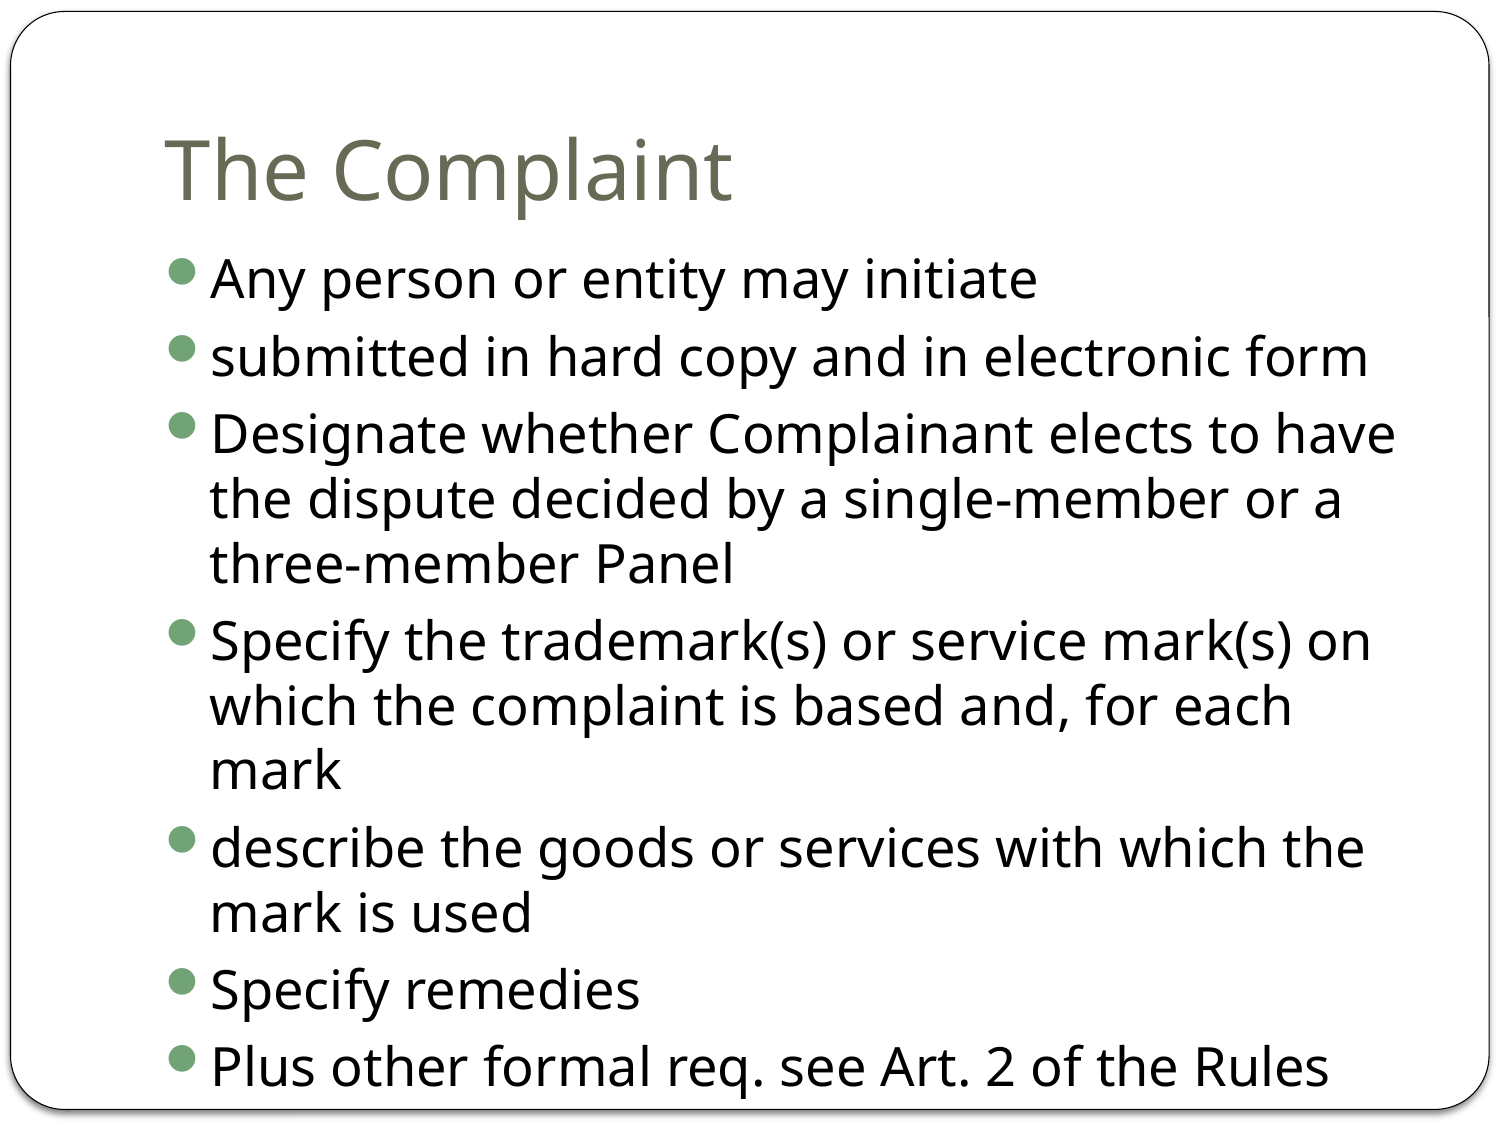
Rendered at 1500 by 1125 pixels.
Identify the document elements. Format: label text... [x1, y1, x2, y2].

list Any person or entity may initiate submitted in hard copy and in electronic form Designate whether Complainant elects to have the dispute decided by a single-member or a three-member Panel Specify the trademark(s) or service mark(s) on which the complaint is based and, for each mark describe the goods or services with which the mark is used Specify remedies Plus other formal req. see Art. 2 of the Rules [150, 237, 1425, 988]
title The Complaint [150, 45, 1425, 233]
